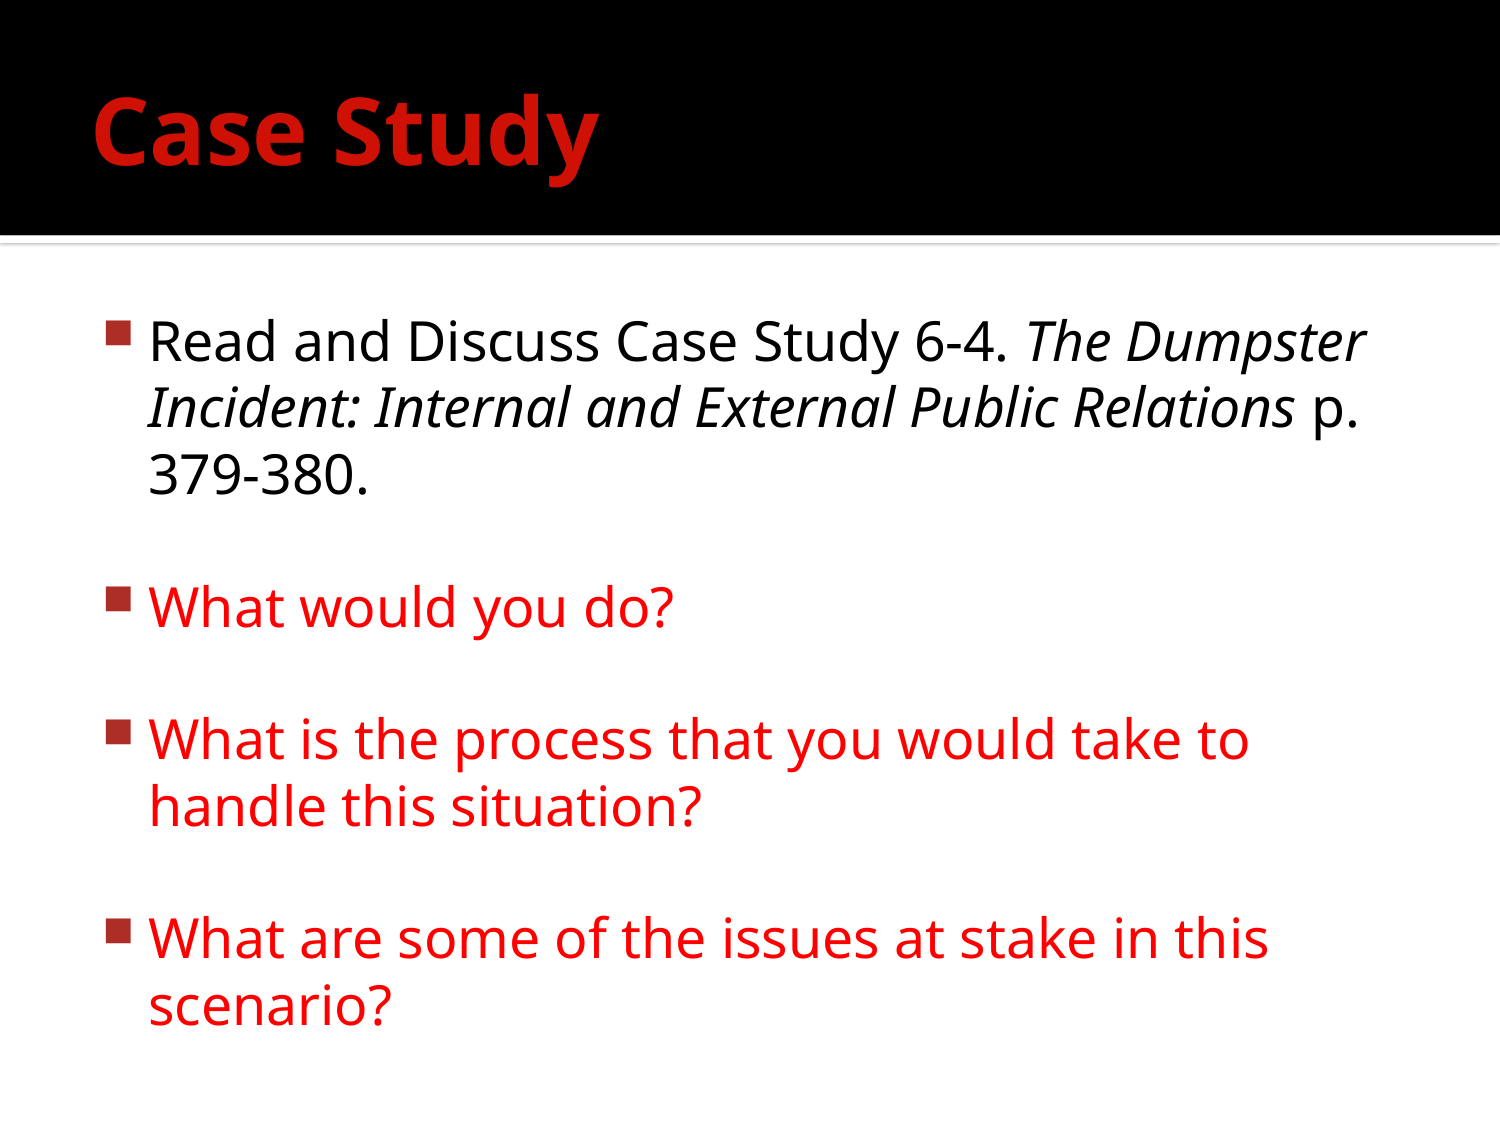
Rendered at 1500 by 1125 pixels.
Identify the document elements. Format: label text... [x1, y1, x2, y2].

list Read and Discuss Case Study 6-4. The Dumpster Incident: Internal and External Public Relations p. 379-380. What would you do? What is the process that you would take to handle this situation? What are some of the issues at stake in this scenario? [75, 291, 1425, 1050]
title Case Study [75, 25, 1425, 231]
